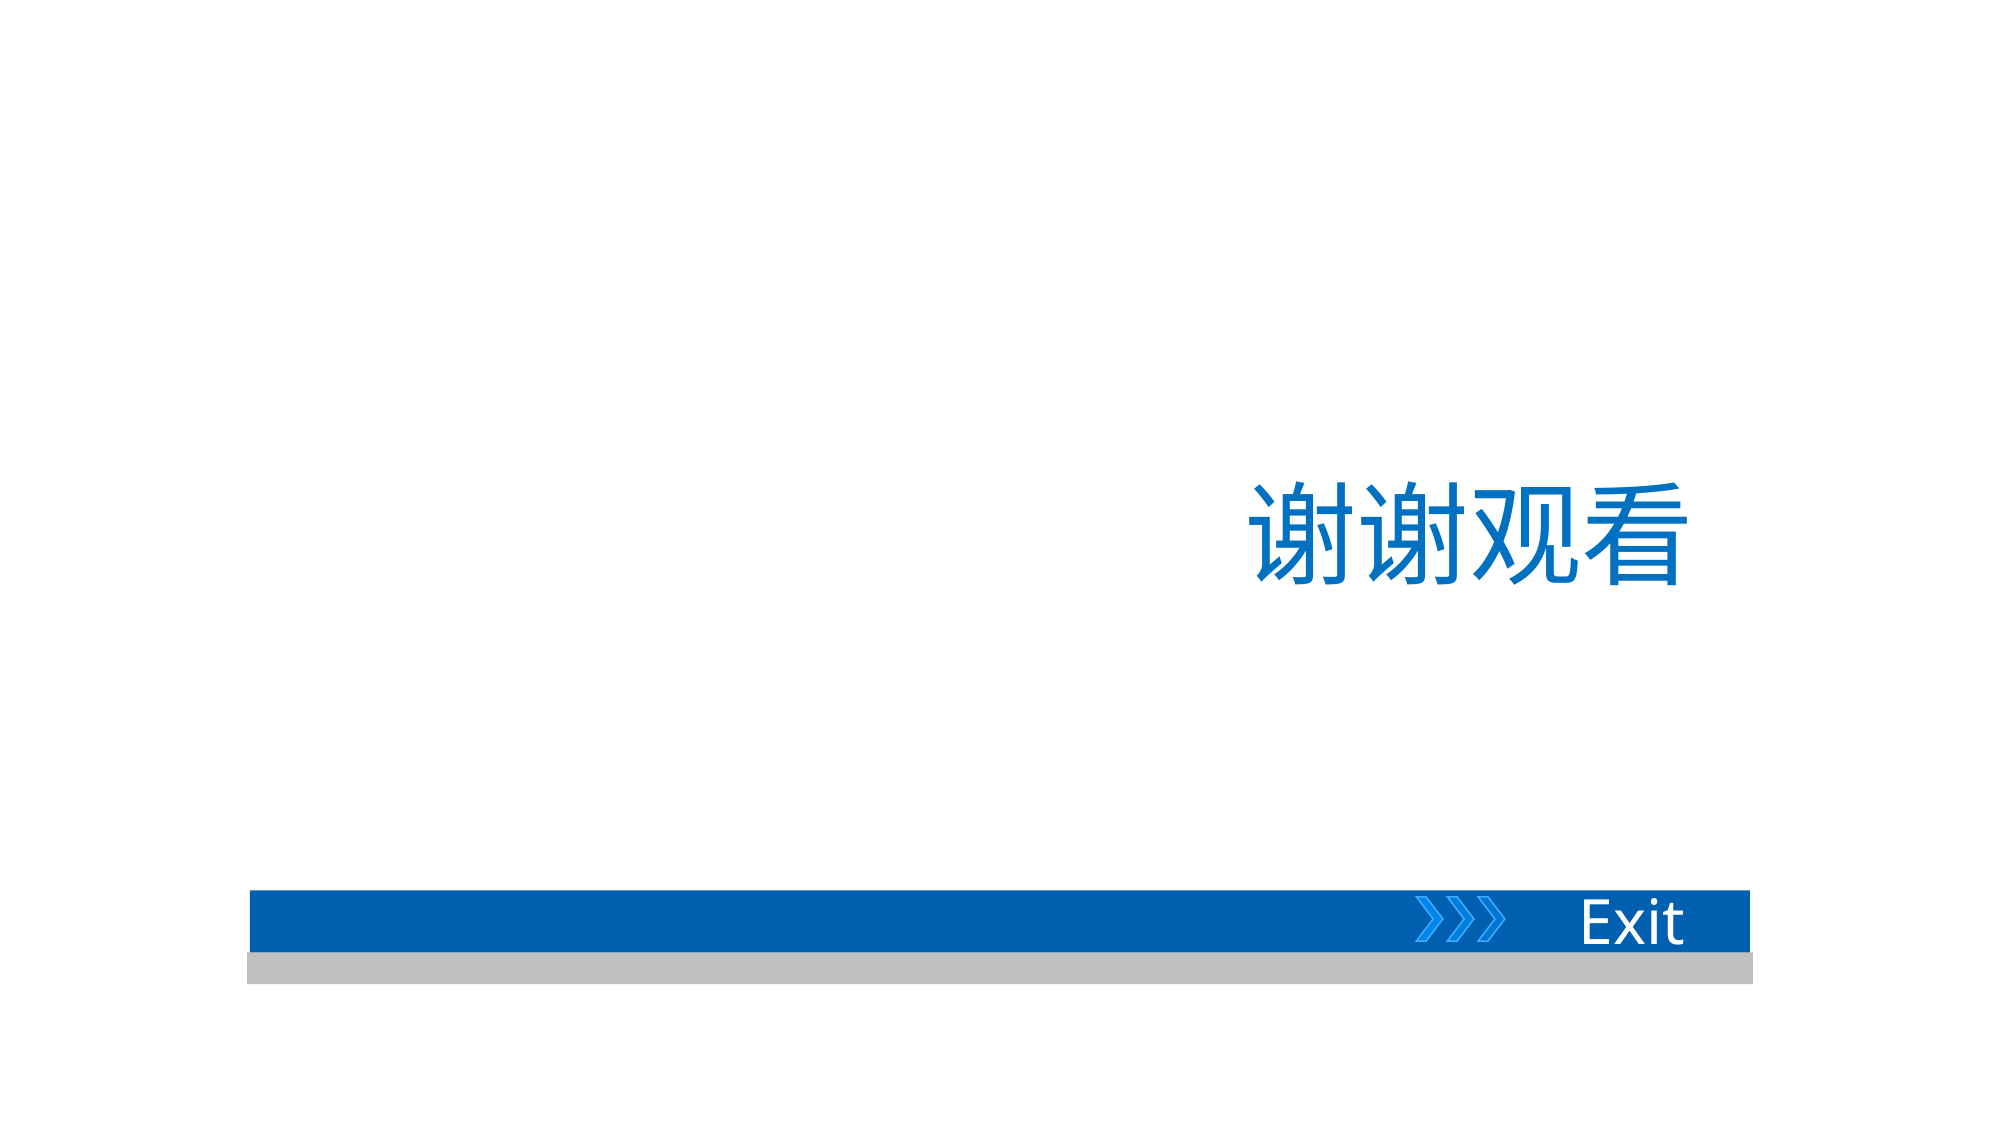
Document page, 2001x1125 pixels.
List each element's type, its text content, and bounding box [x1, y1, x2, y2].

text_box [247, 952, 1753, 985]
text_box [249, 890, 1520, 953]
text_box [1744, 890, 1750, 953]
text_box [1478, 896, 1505, 942]
text_box Exit [1520, 874, 1744, 965]
text_box [1447, 896, 1474, 942]
text_box 谢谢观看 [1061, 456, 1709, 606]
text_box [1416, 896, 1443, 942]
